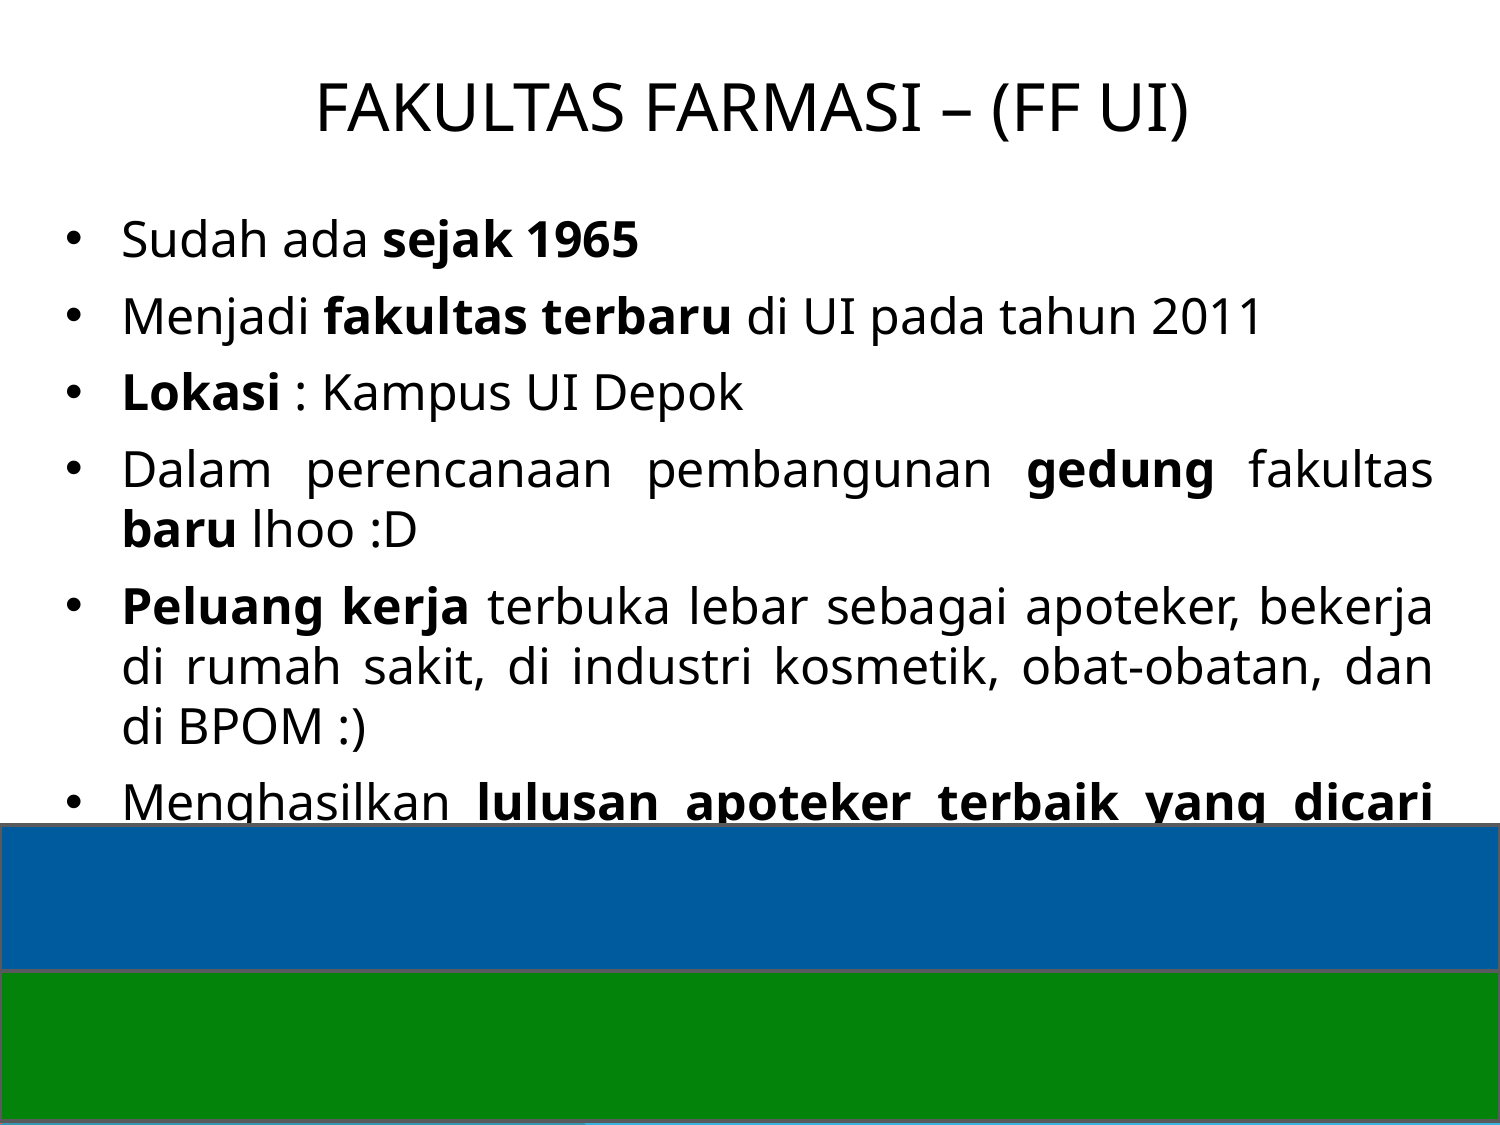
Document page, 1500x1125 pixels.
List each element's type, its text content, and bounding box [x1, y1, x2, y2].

text_box [0, 823, 1500, 969]
list Sudah ada sejak 1965 Menjadi fakultas terbaru di UI pada tahun 2011 Lokasi : Kampus UI Depok Dalam perencanaan pembangunan gedung fakultas baru lhoo :D Peluang kerja terbuka lebar sebagai apoteker, bekerja di rumah sakit, di industri kosmetik, obat-obatan, dan di BPOM :) Menghasilkan lulusan apoteker terbaik yang dicari perusahaan dan pabrik [50, 200, 1450, 823]
title Fakultas farmasi – (Ff UI) [135, 60, 1369, 150]
text_box [0, 969, 1500, 1123]
